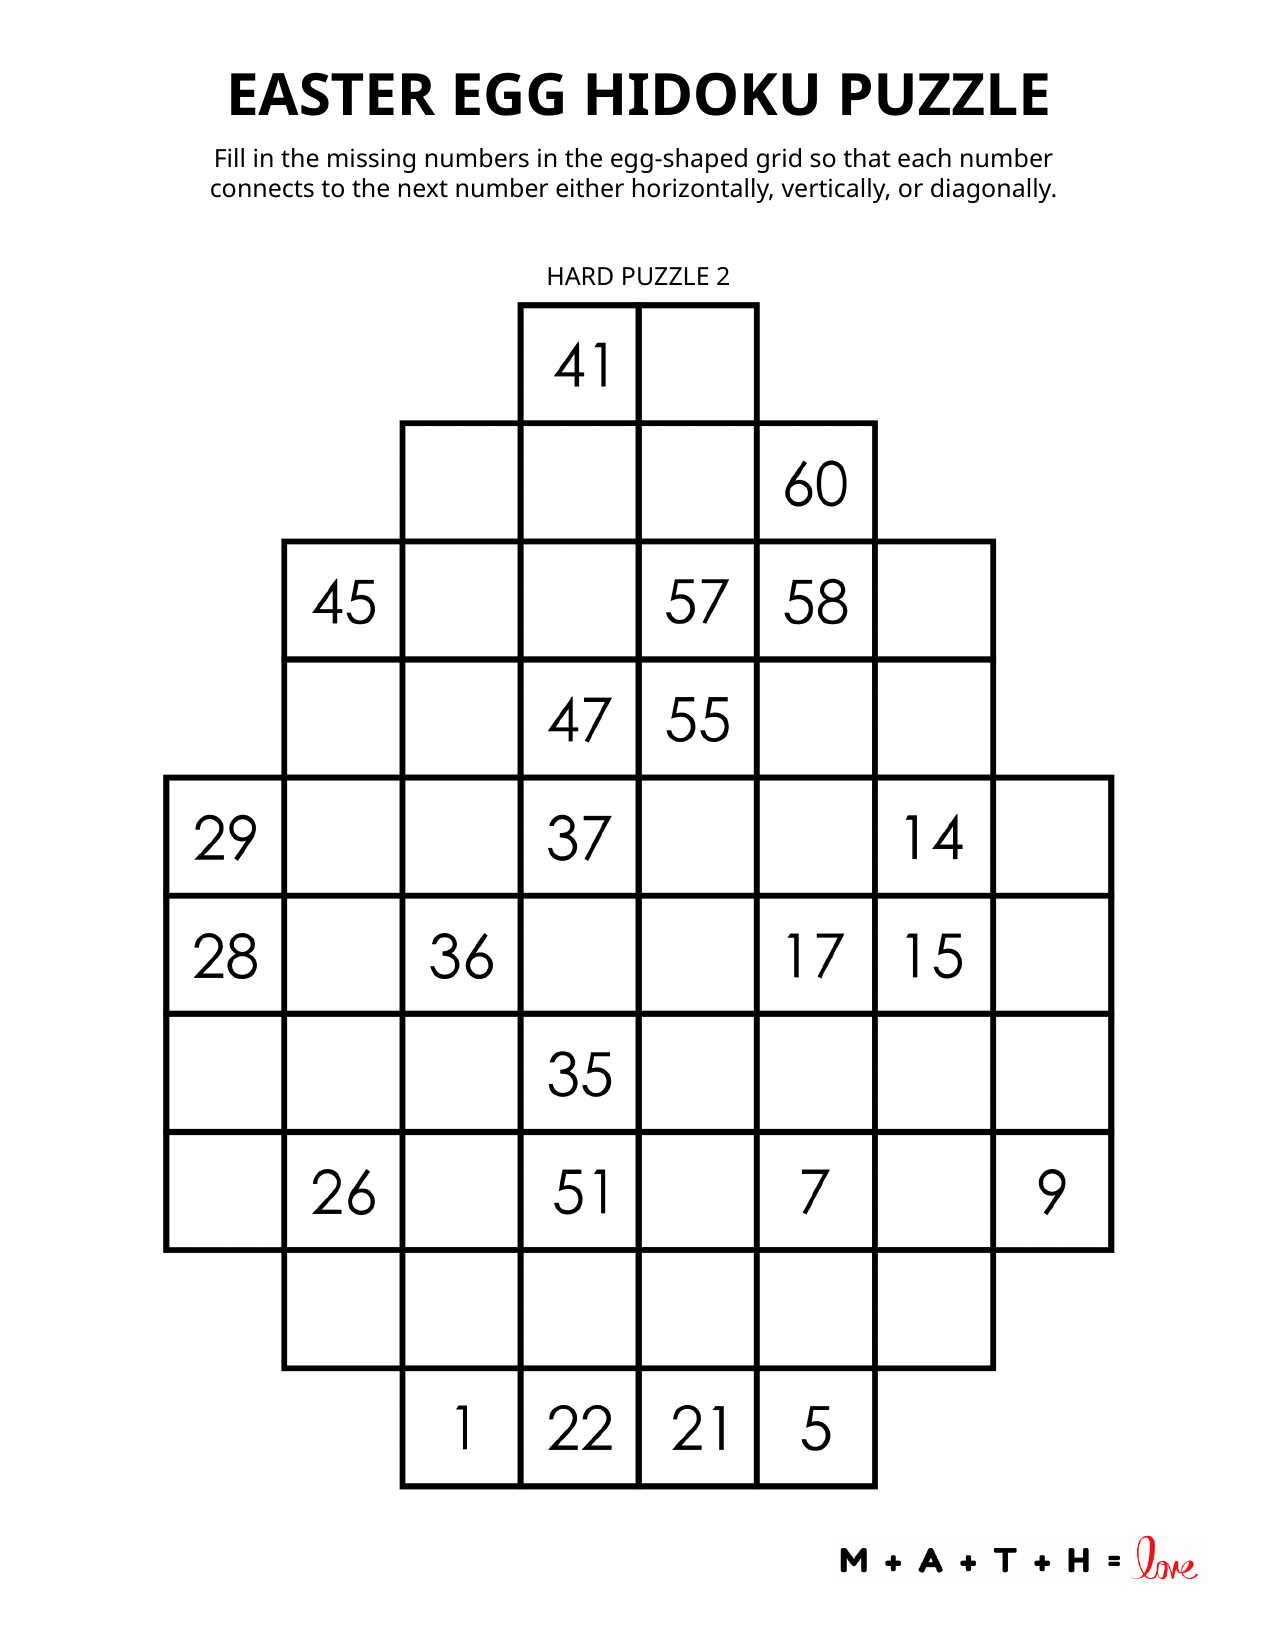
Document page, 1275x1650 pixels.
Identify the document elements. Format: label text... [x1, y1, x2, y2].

text_box EASTER EGG HIDOKU PUZZLE [66, 50, 1211, 135]
text_box Fill in the missing numbers in the egg-shaped grid so that each number connects to the next number either horizontally, vertically, or diagonally. [0, 135, 1275, 210]
text_box HARD PUZZLE 2 [160, 260, 1117, 299]
picture [159, 299, 1117, 1493]
picture [826, 1532, 1207, 1584]
